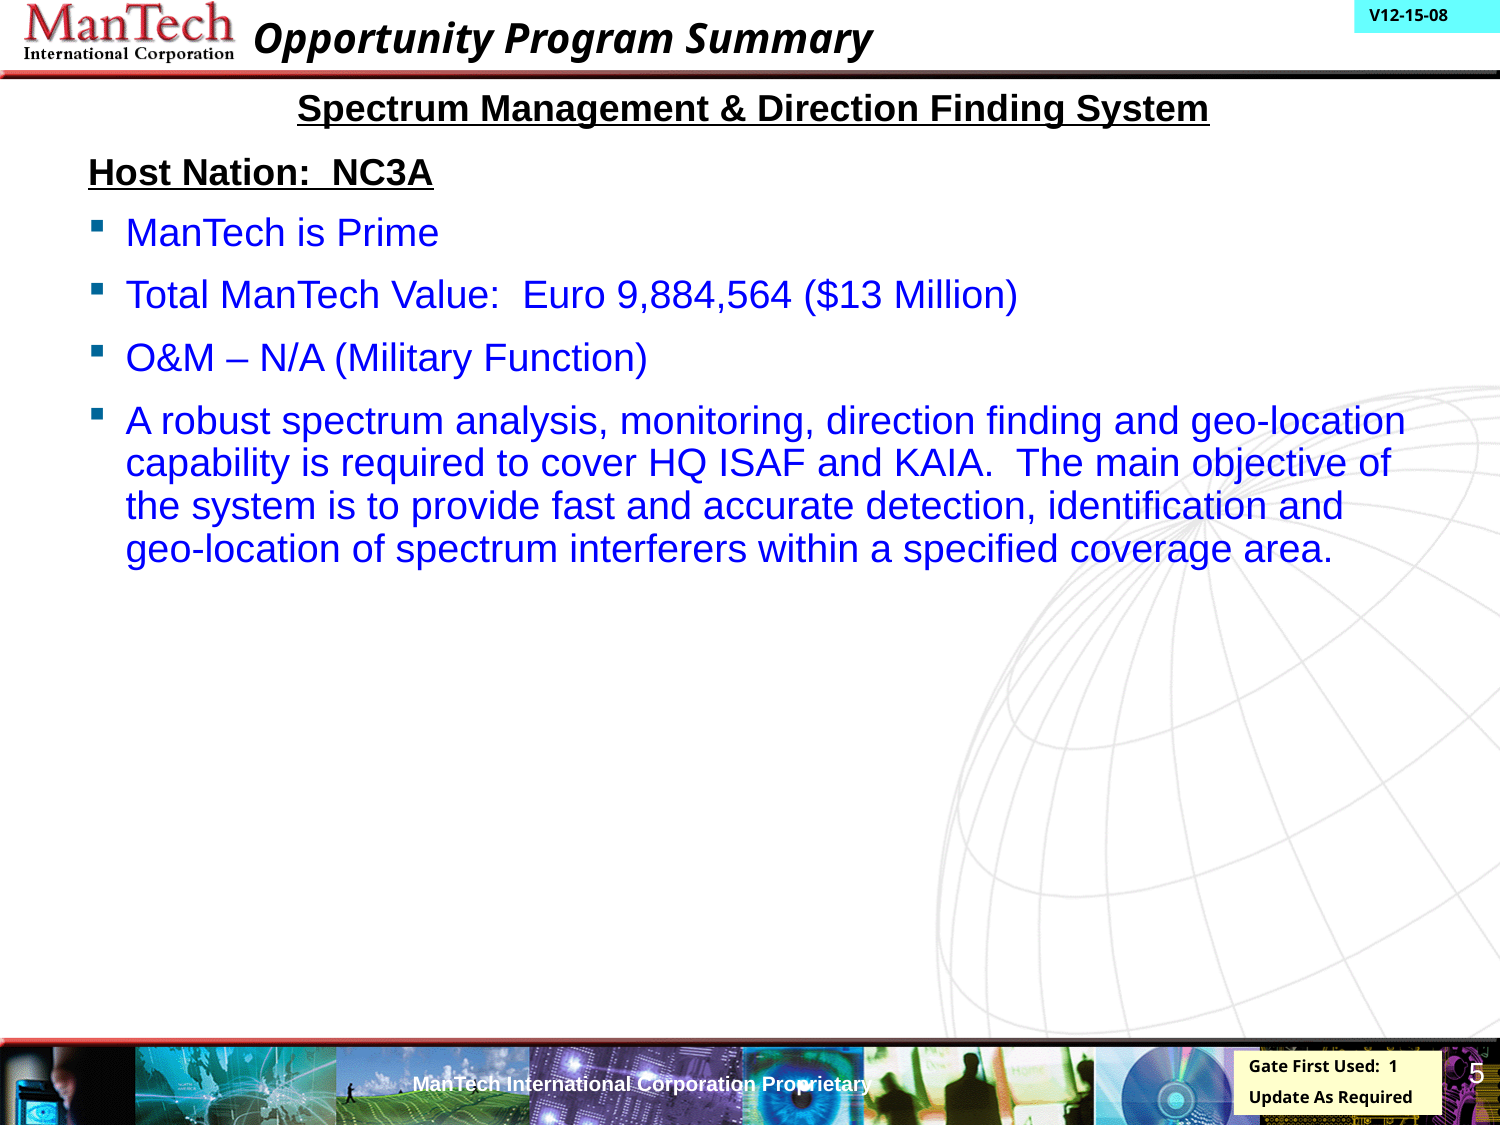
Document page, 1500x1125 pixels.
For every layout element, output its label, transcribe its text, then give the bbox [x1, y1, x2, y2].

text_box [161, 329, 193, 372]
title Opportunity Program Summary [237, 4, 1500, 70]
text_box Gate First Used: 1 Update As Required [1233, 1050, 1443, 1115]
slide_number 5 [1149, 1046, 1500, 1125]
list Spectrum Management & Direction Finding System Host Nation: NC3A ManTech is Prime Total ManTech Value: Euro 9,884,564 ($13 Million) O&M – N/A (Military Function) A robust spectrum analysis, monitoring, direction finding and geo-location capability is required to cover HQ ISAF and KAIA. The main objective of the system is to provide fast and accurate detection, identification and geo-location of spectrum interferers within a specified coverage area. [72, 76, 1434, 1037]
